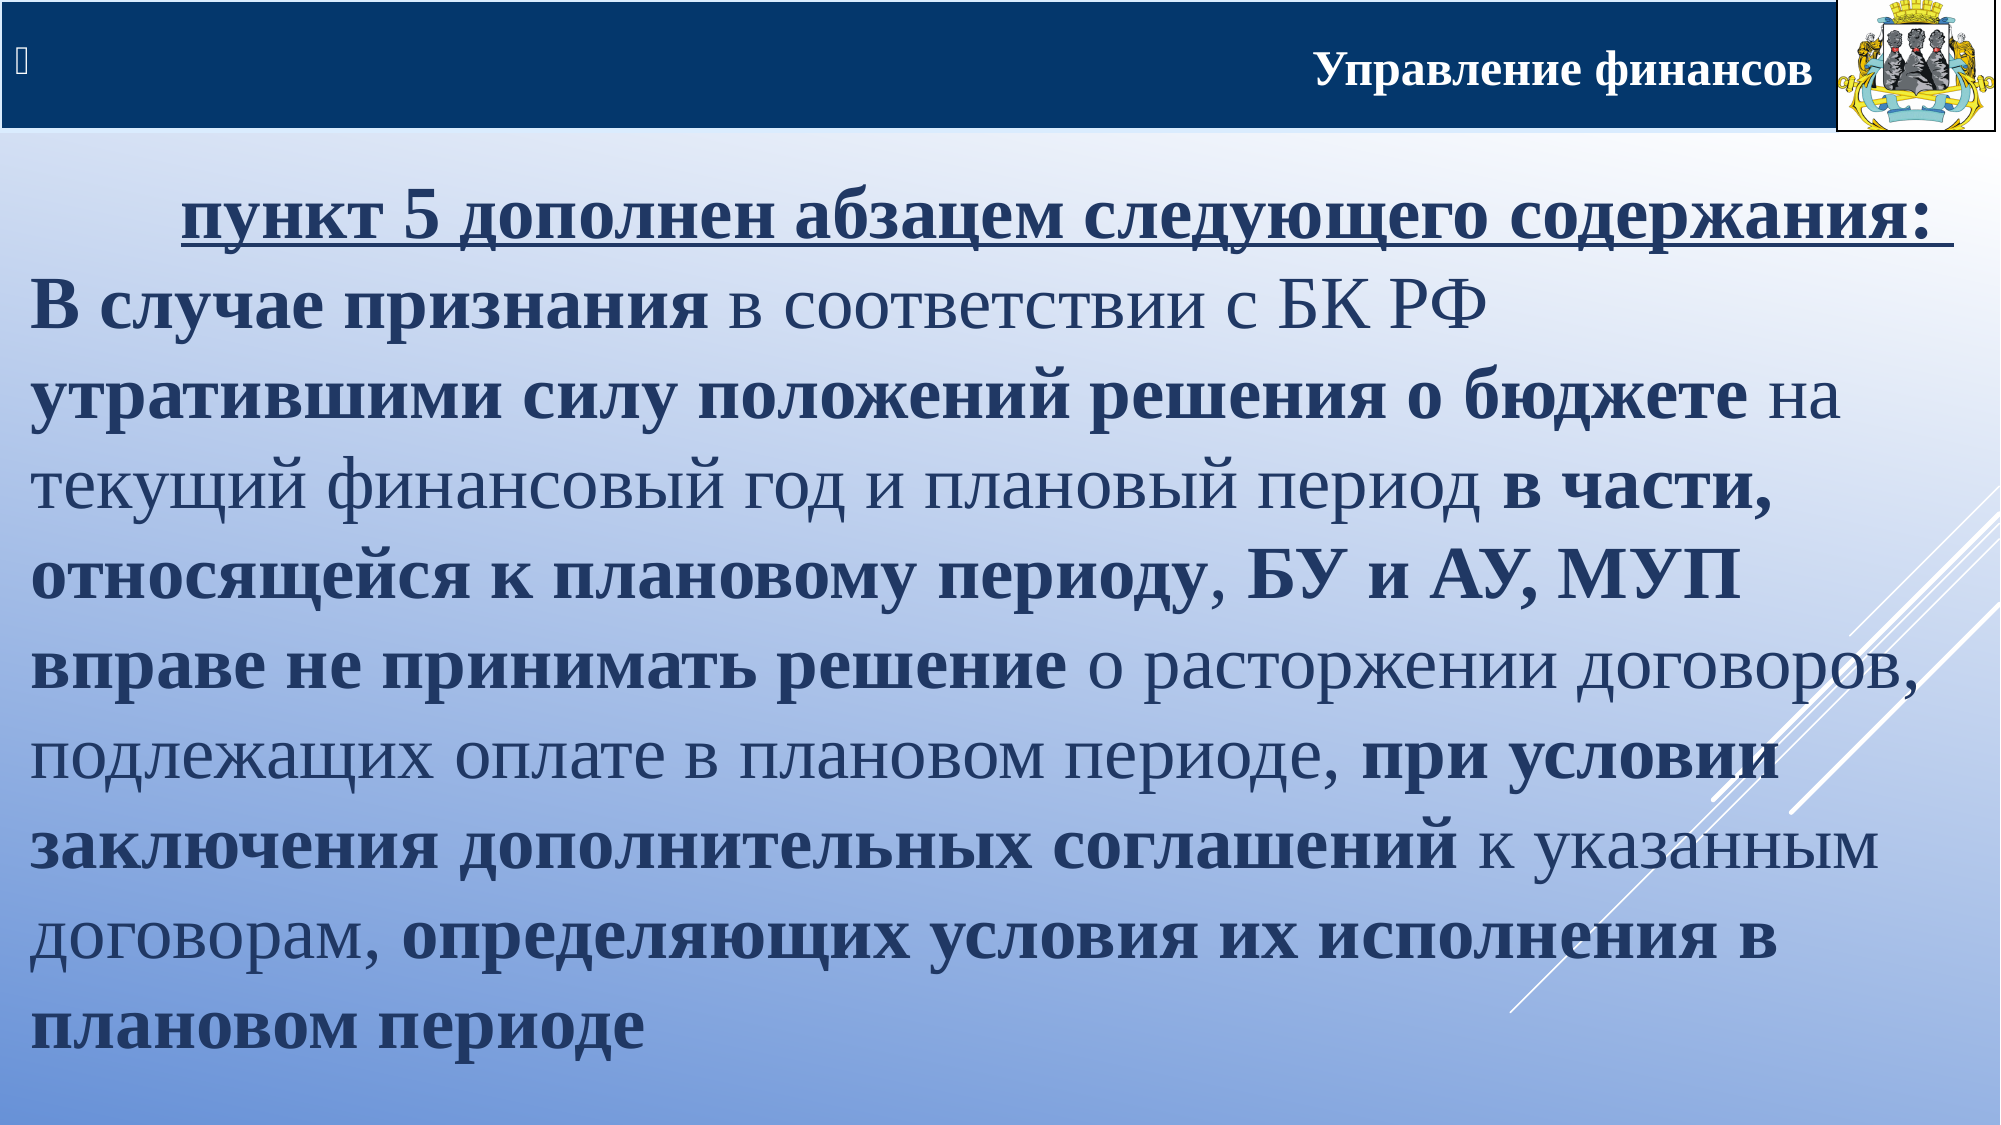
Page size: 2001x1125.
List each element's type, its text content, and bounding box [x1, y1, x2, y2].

picture [1837, 0, 1995, 131]
list Управление финансов [0, 0, 1836, 132]
title пункт 5 дополнен абзацем следующего содержания: В случае признания в соответствии с БК РФ утратившими силу положений решения о бюджете на текущий финансовый год и плановый период в части, относящейся к плановому периоду, БУ и АУ, МУП вправе не принимать решение о расторжении договоров, подлежащих оплате в плановом периоде, при условии заключения дополнительных соглашений к указанным договорам, определяющих условия их исполнения в плановом периоде [15, 132, 1985, 1098]
